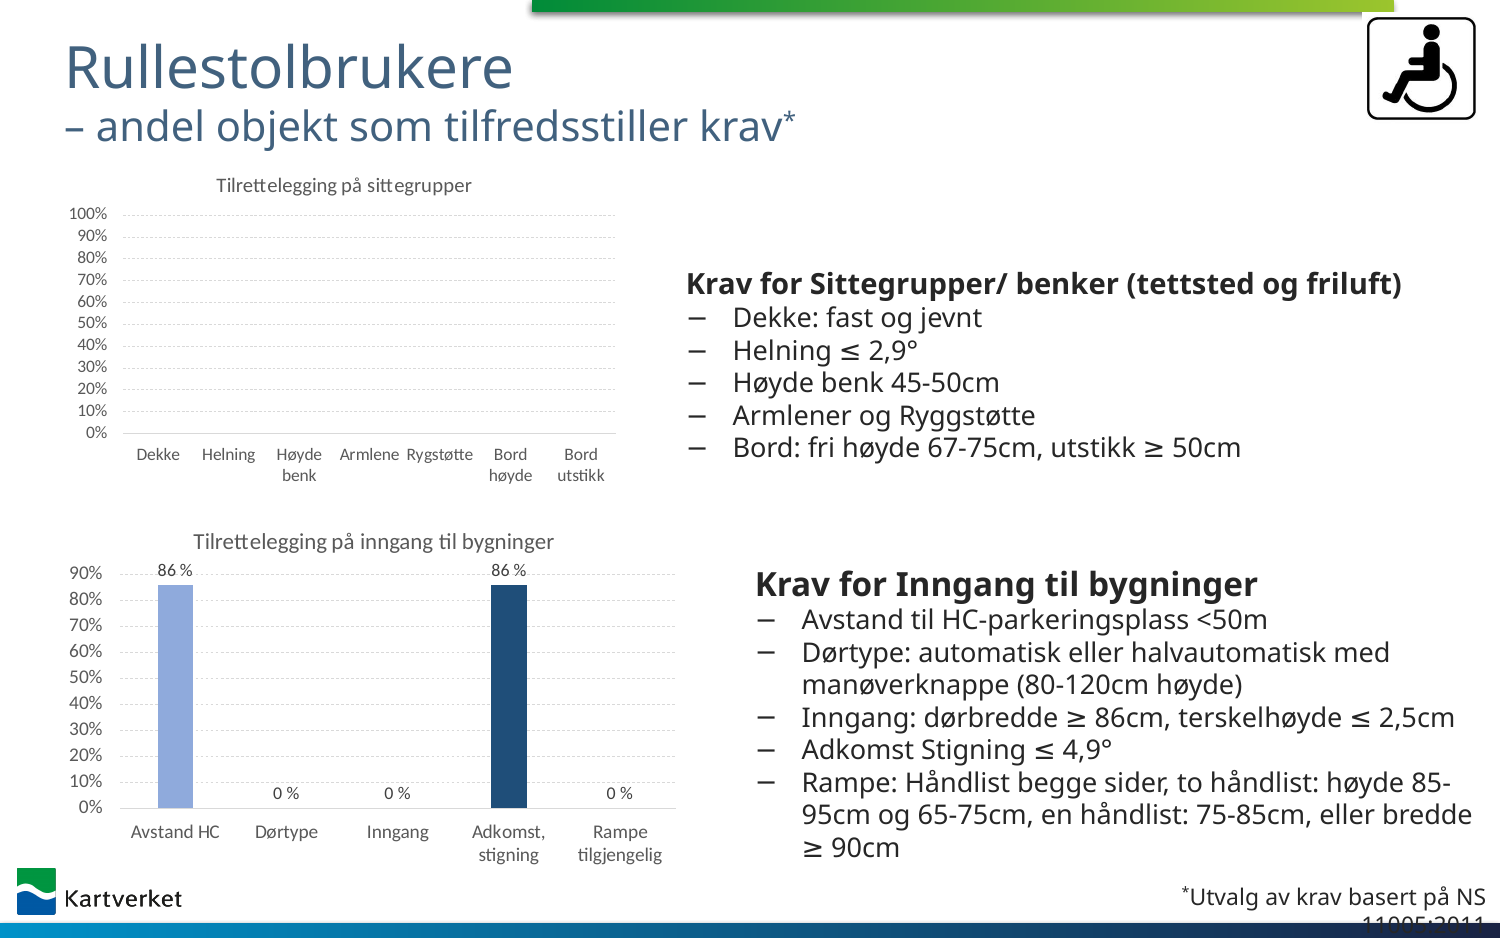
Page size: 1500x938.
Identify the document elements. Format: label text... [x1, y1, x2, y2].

picture [1362, 12, 1481, 126]
text_box Krav for Inngang til bygninger Avstand til HC-parkeringsplass <50m Dørtype: automatisk eller halvautomatisk med manøverknappe (80-120cm høyde) Inngang: dørbredde ≥ 86cm, terskelhøyde ≤ 2,5cm Adkomst Stigning ≤ 4,9° Rampe: Håndlist begge sider, to håndlist: høyde 85-95cm og 65-75cm, en håndlist: 75-85cm, eller bredde ≥ 90cm [740, 555, 1491, 870]
text_box *Utvalg av krav basert på NS 11005:2011 [1068, 873, 1500, 938]
text_box Rullestolbrukere – andel objekt som tilfredsstiller krav* [49, 25, 1431, 158]
text_box Krav for Sittegrupper/ benker (tettsted og friluft) Dekke: fast og jevnt Helning ≤ 2,9° Høyde benk 45-50cm Armlener og Ryggstøtte Bord: fri høyde 67-75cm, utstikk ≥ 50cm [670, 258, 1418, 471]
picture [62, 520, 687, 874]
picture [62, 166, 626, 492]
